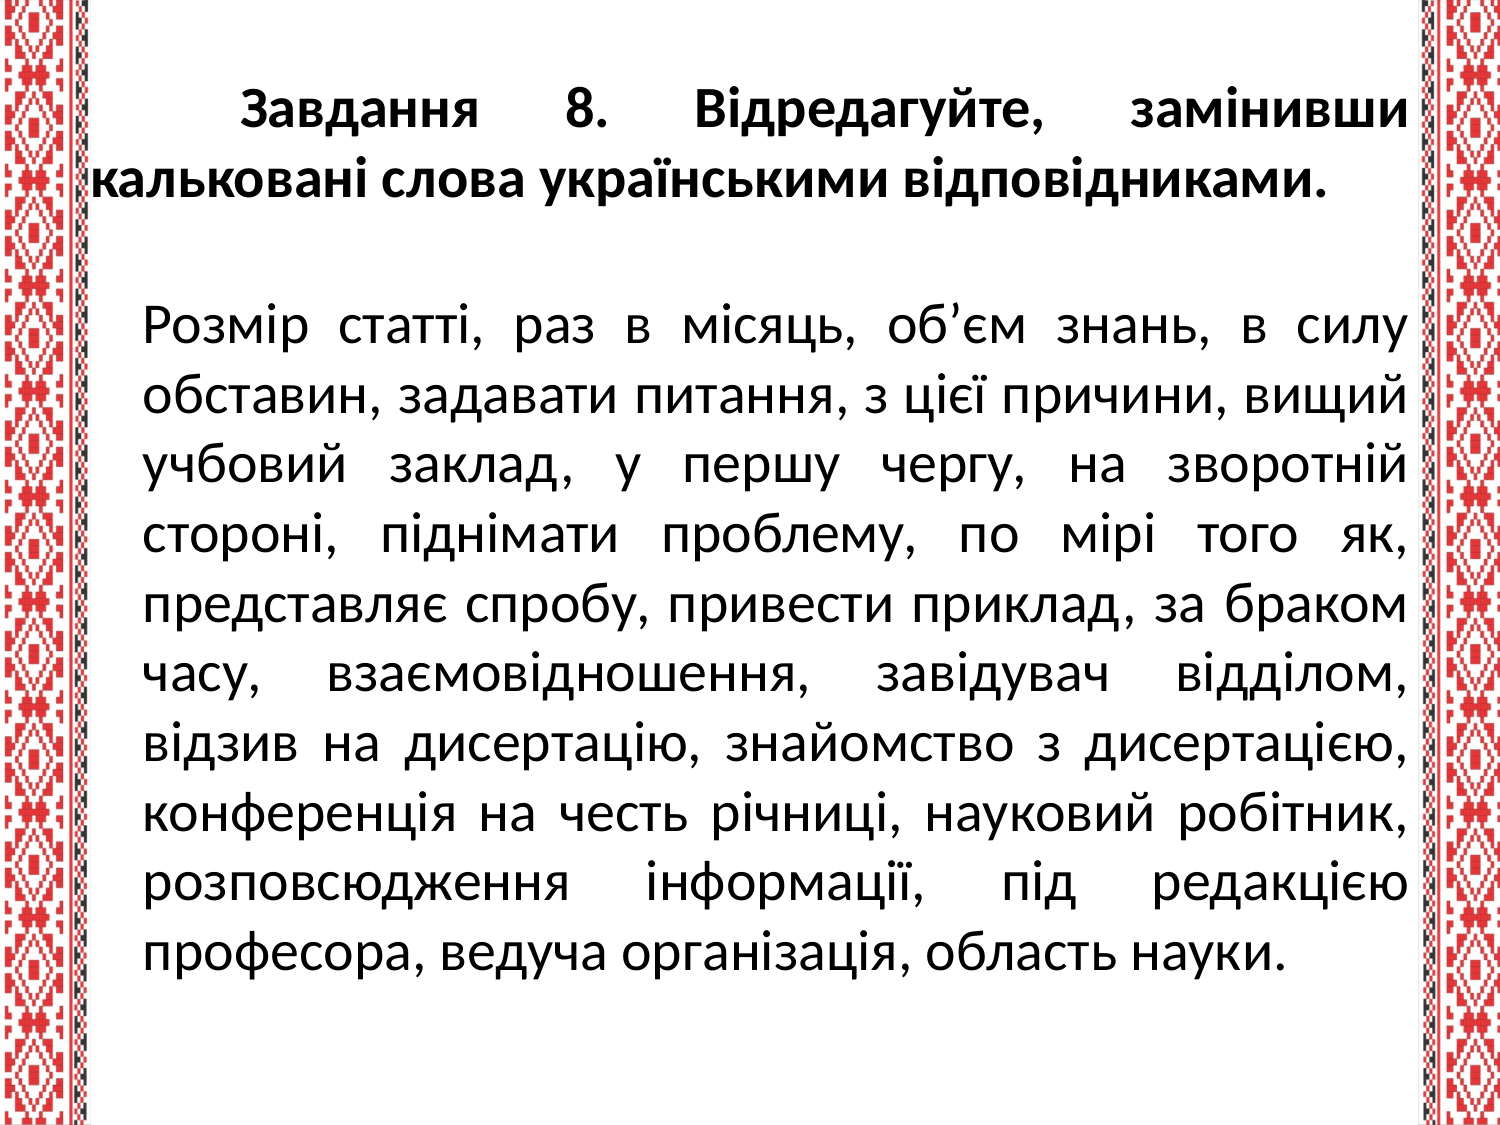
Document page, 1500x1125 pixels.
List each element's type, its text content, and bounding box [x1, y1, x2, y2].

picture [0, 1, 596, 1124]
picture [911, 1, 1500, 1124]
list Розмір статті, раз в місяць, об’єм знань, в силу обставин, задавати питання, з цієї причини, вищий учбовий заклад, у першу чергу, на зворотній стороні, піднімати проблему, по мірі того як, представляє спробу, привести приклад, за браком часу, взаємовідношення, завідувач відділом, відзив на дисертацію, знайомство з дисертацією, конференція на честь річниці, науковий робітник, розповсюдження інформації, під редакцією професора, ведуча організація, область науки. [91, 262, 1418, 1005]
title Завдання 8. Відредагуйте, замінивши кальковані слова українськими відповідниками. [91, 45, 1418, 233]
